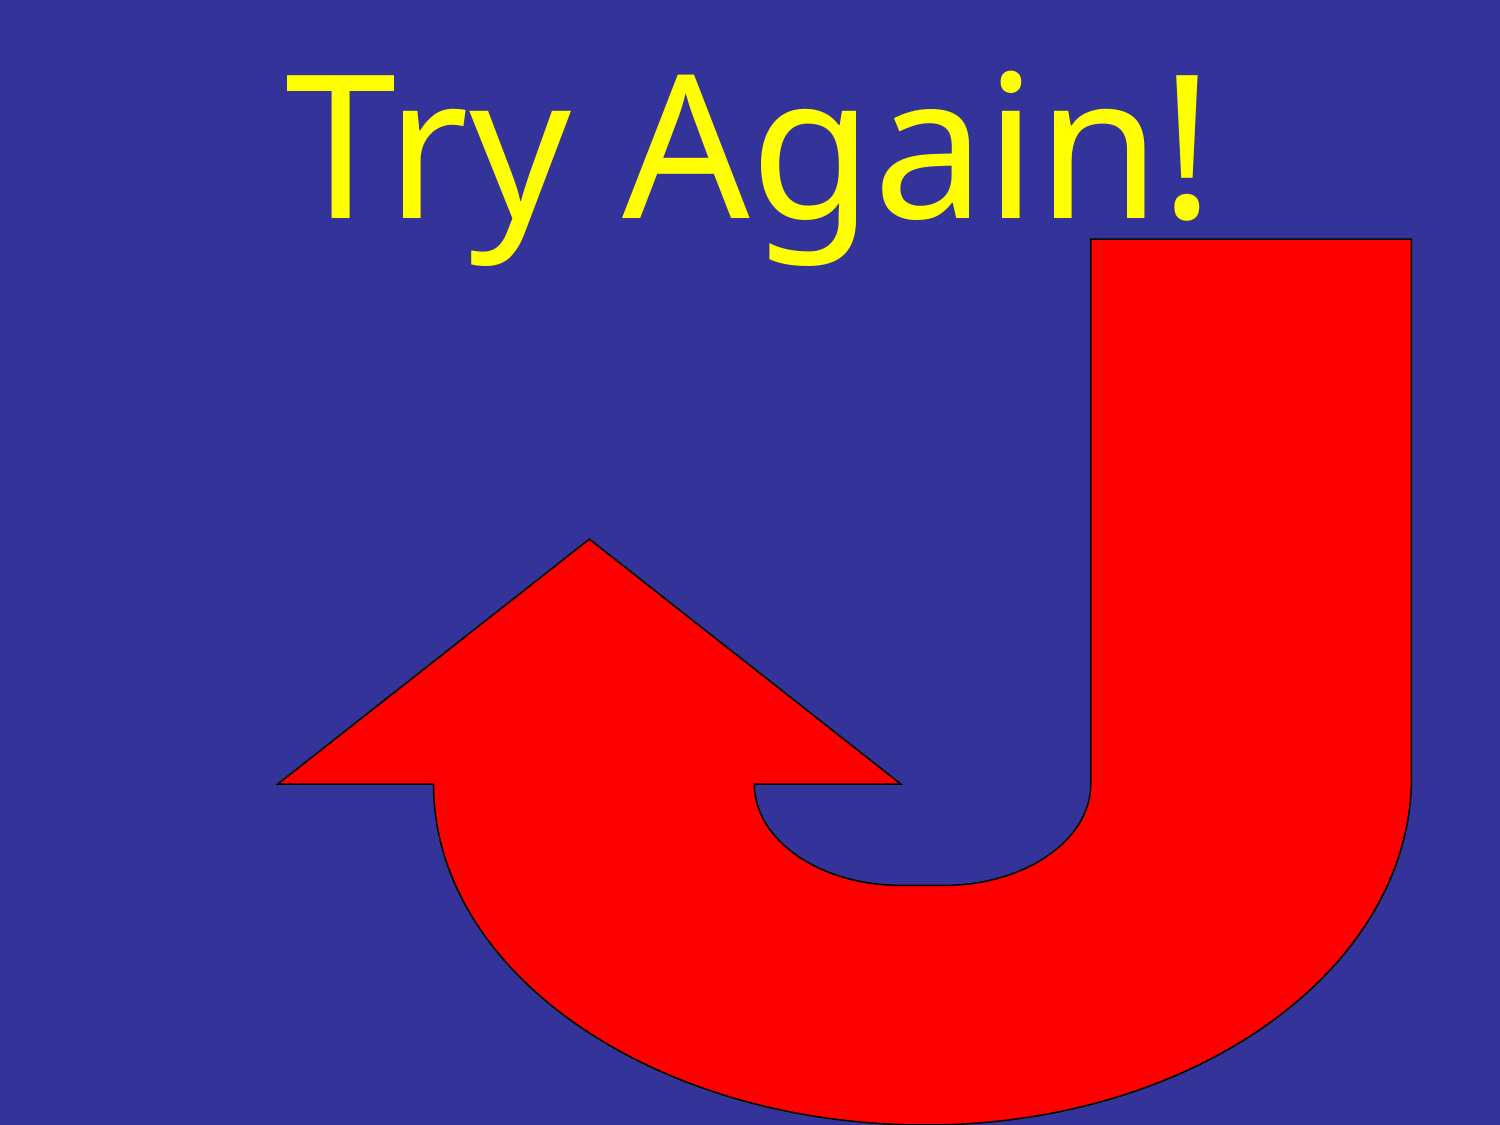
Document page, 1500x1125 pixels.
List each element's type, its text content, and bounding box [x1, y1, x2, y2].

title Try Again! [74, 44, 1426, 233]
text_box [277, 239, 1412, 1125]
